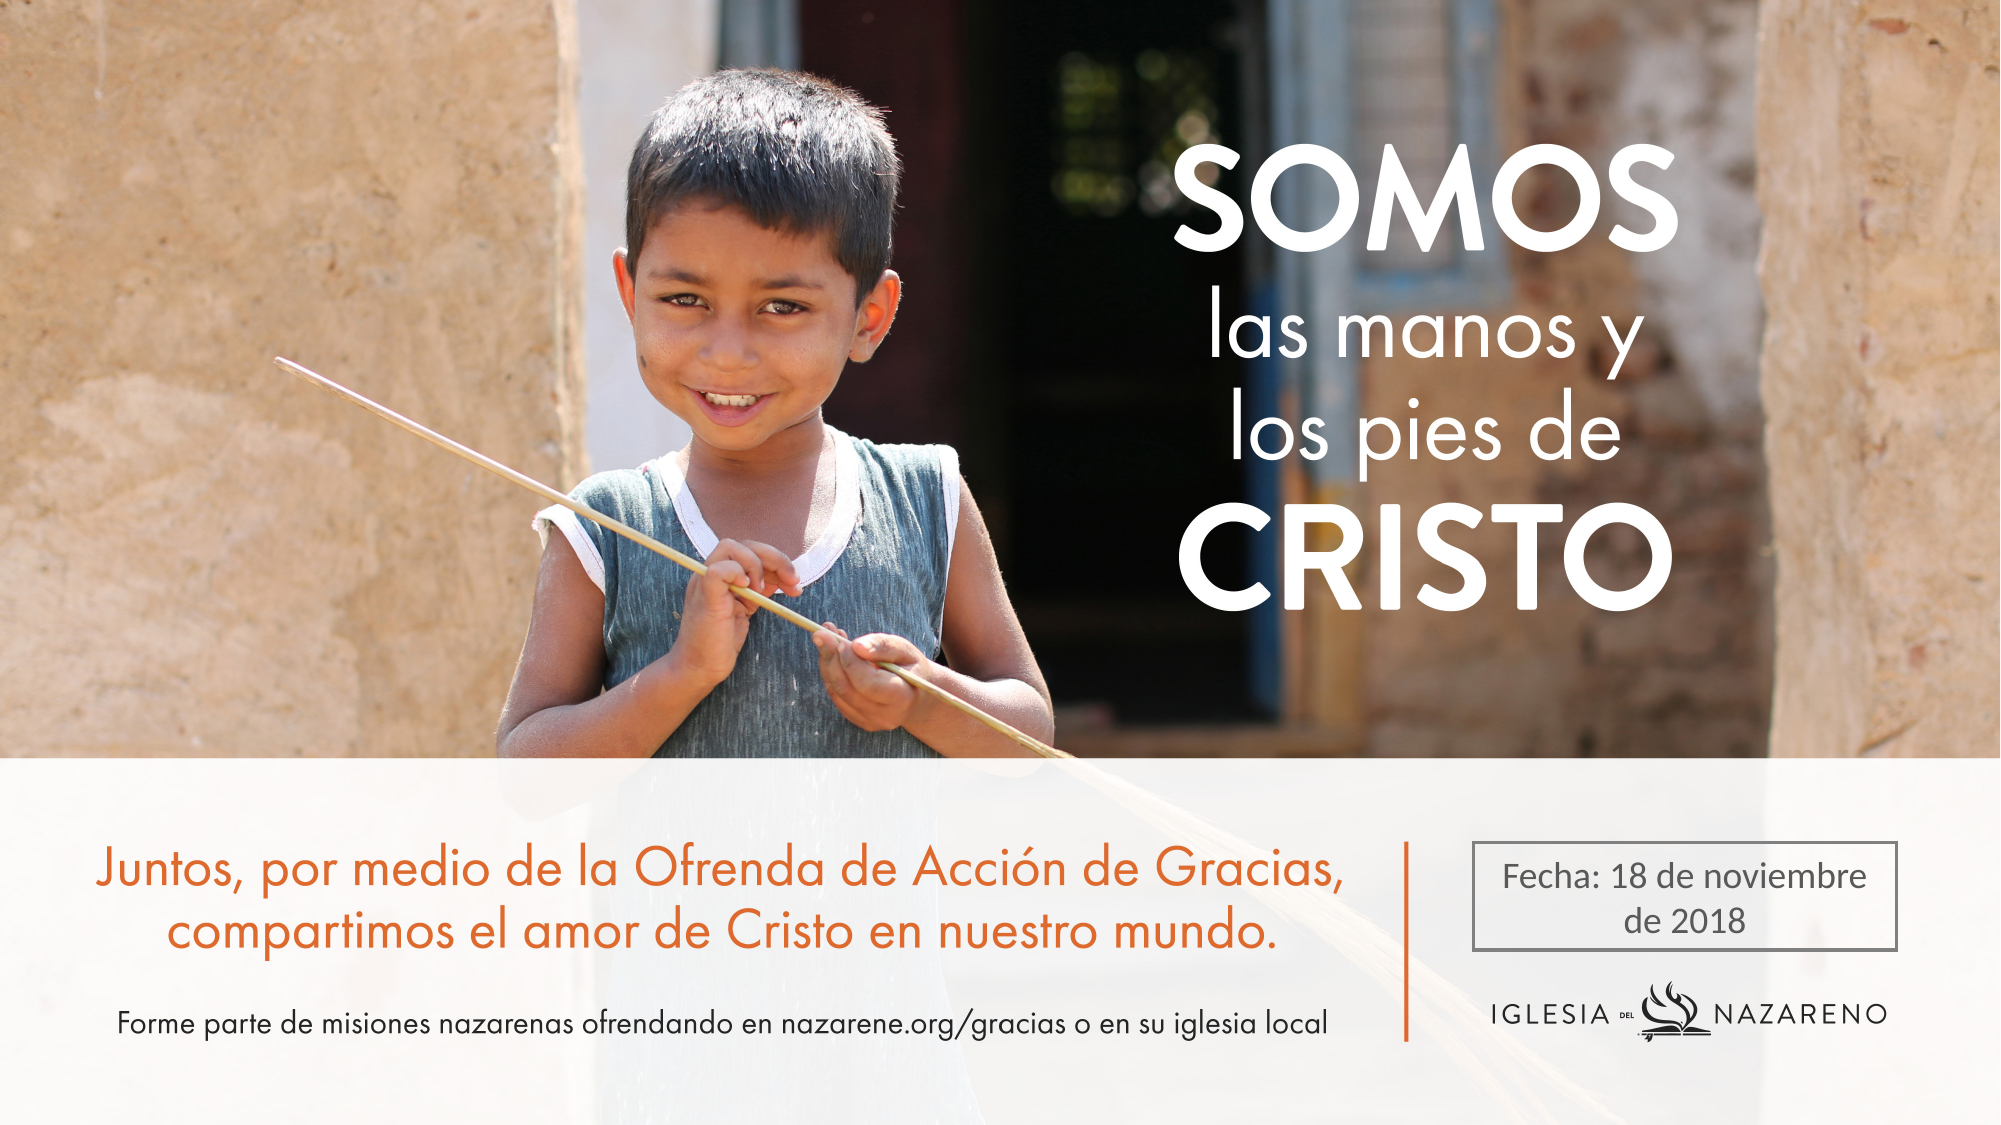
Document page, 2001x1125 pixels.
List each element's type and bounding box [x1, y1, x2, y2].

text_box [1473, 842, 1897, 951]
picture [0, 0, 2001, 1125]
